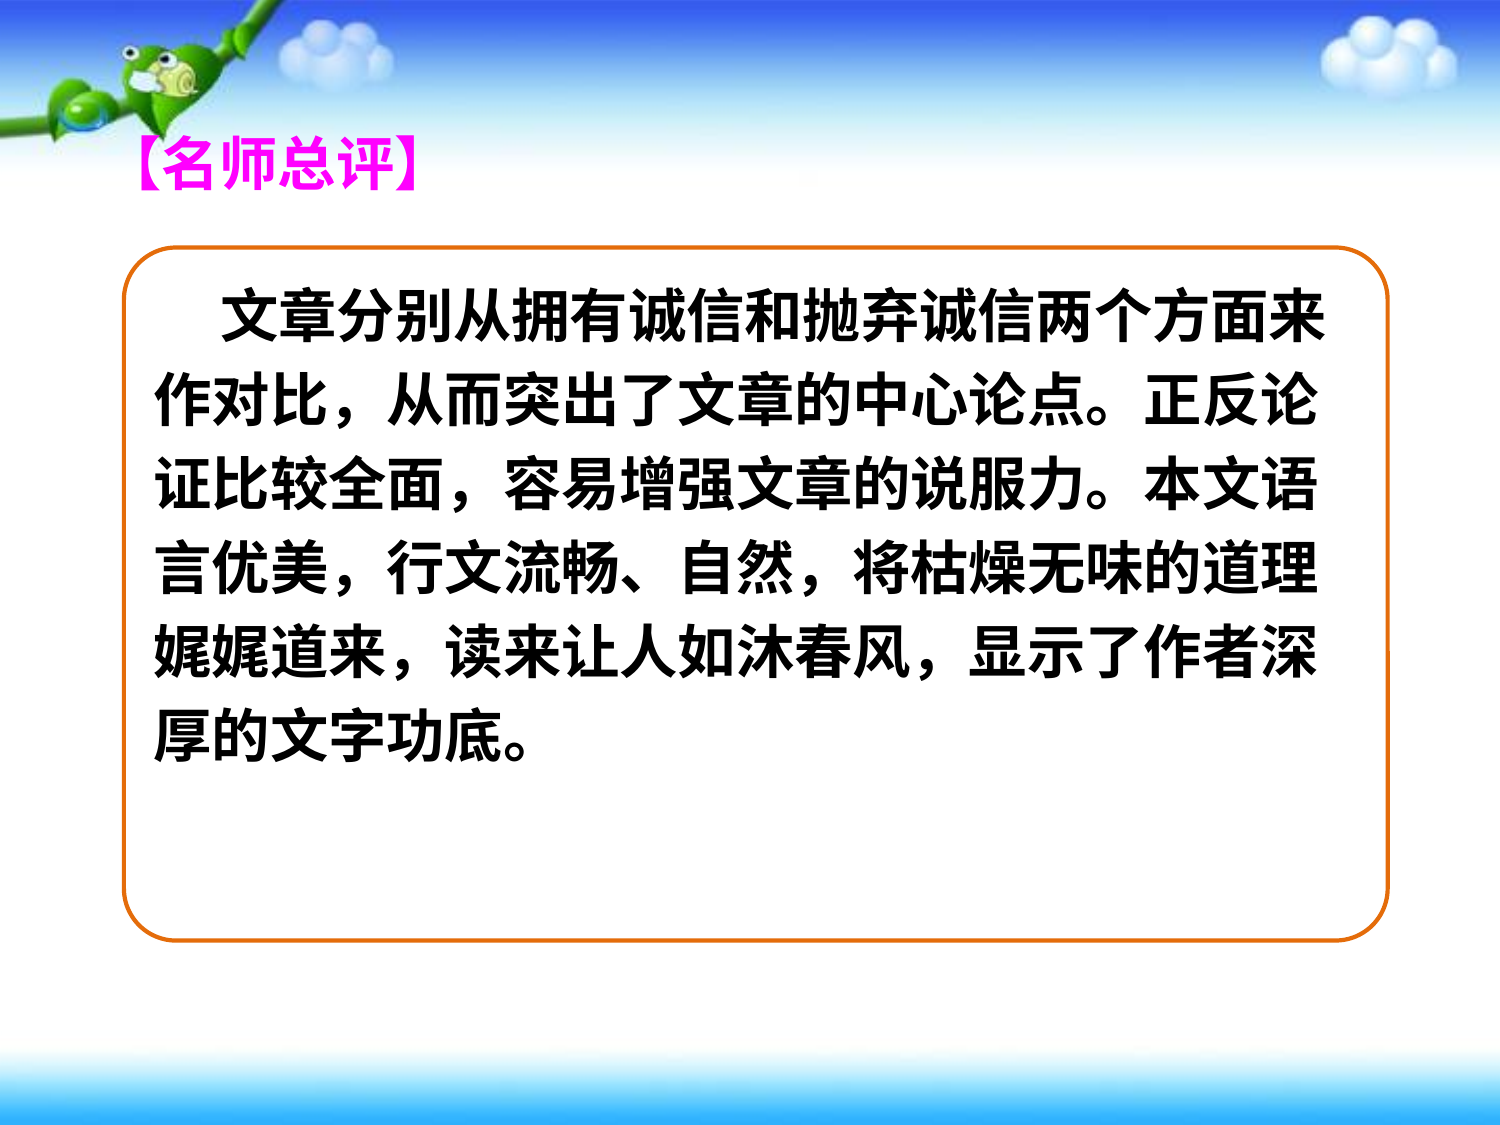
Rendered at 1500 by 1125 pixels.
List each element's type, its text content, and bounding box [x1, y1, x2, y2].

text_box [123, 247, 1388, 941]
text_box 【名师总评】 [88, 105, 514, 205]
picture [0, 0, 1500, 1125]
